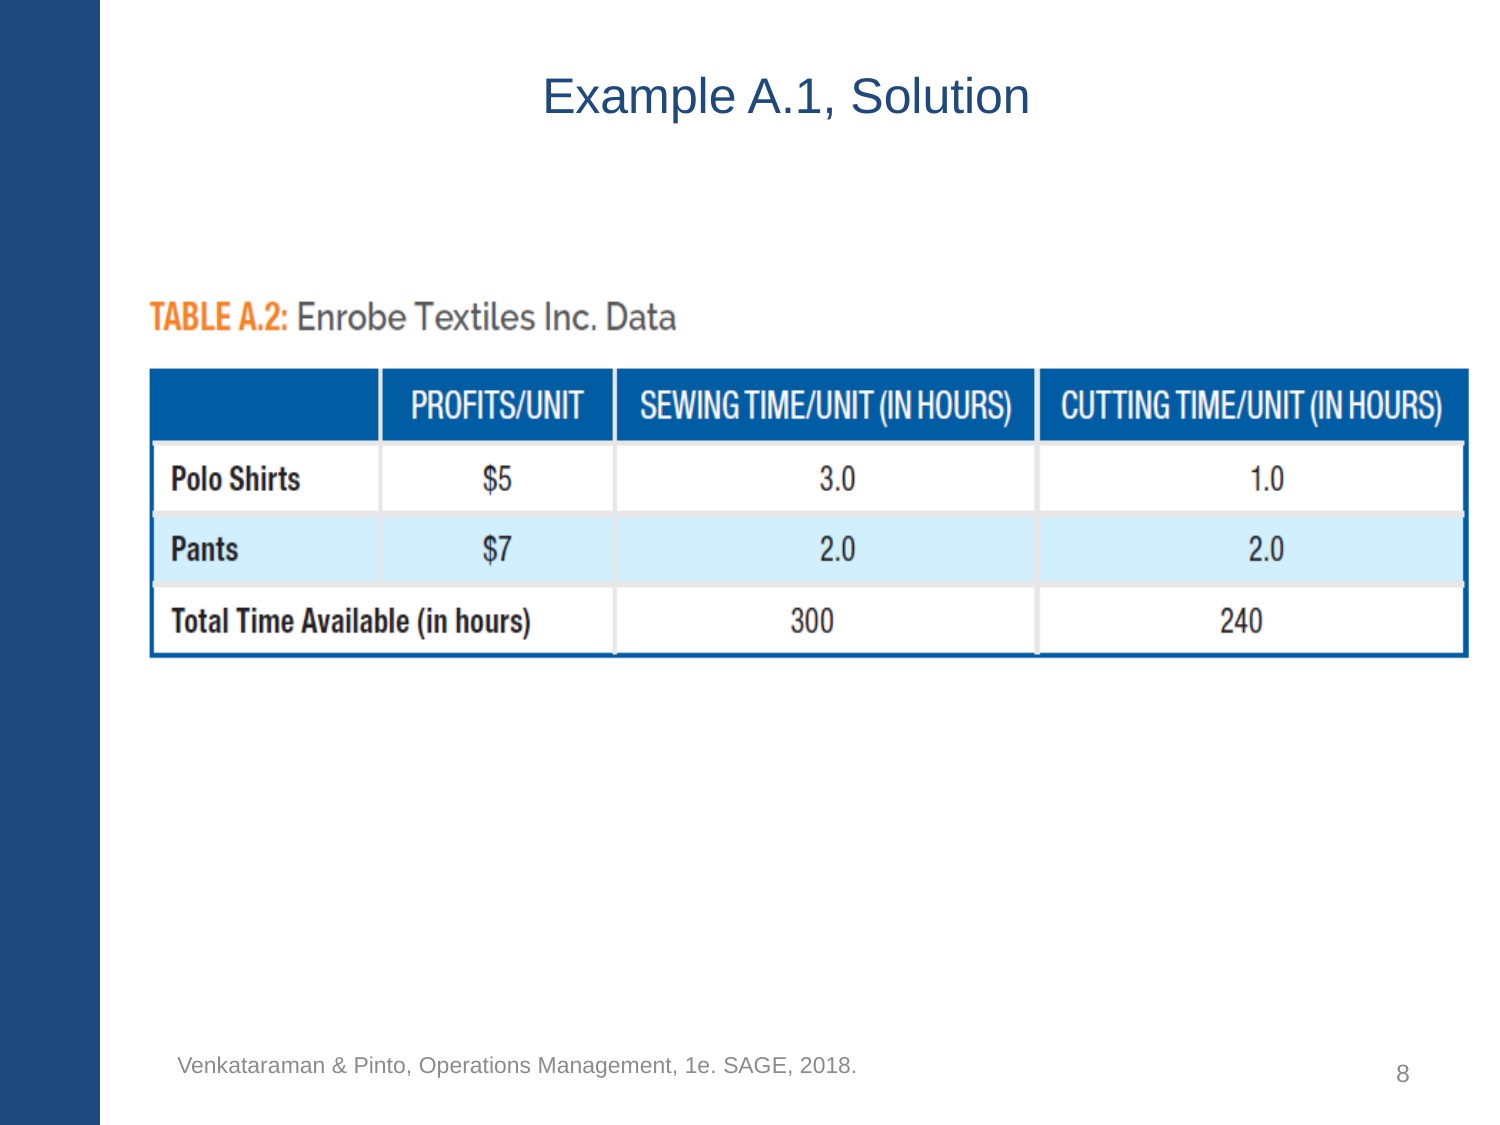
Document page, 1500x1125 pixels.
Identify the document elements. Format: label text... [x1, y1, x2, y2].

slide_number 8 [1350, 1042, 1425, 1103]
footer Venkataraman & Pinto, Operations Management, 1e. SAGE, 2018. [162, 1042, 1313, 1103]
picture [137, 287, 1489, 701]
title Example A.1, Solution [162, 24, 1425, 163]
